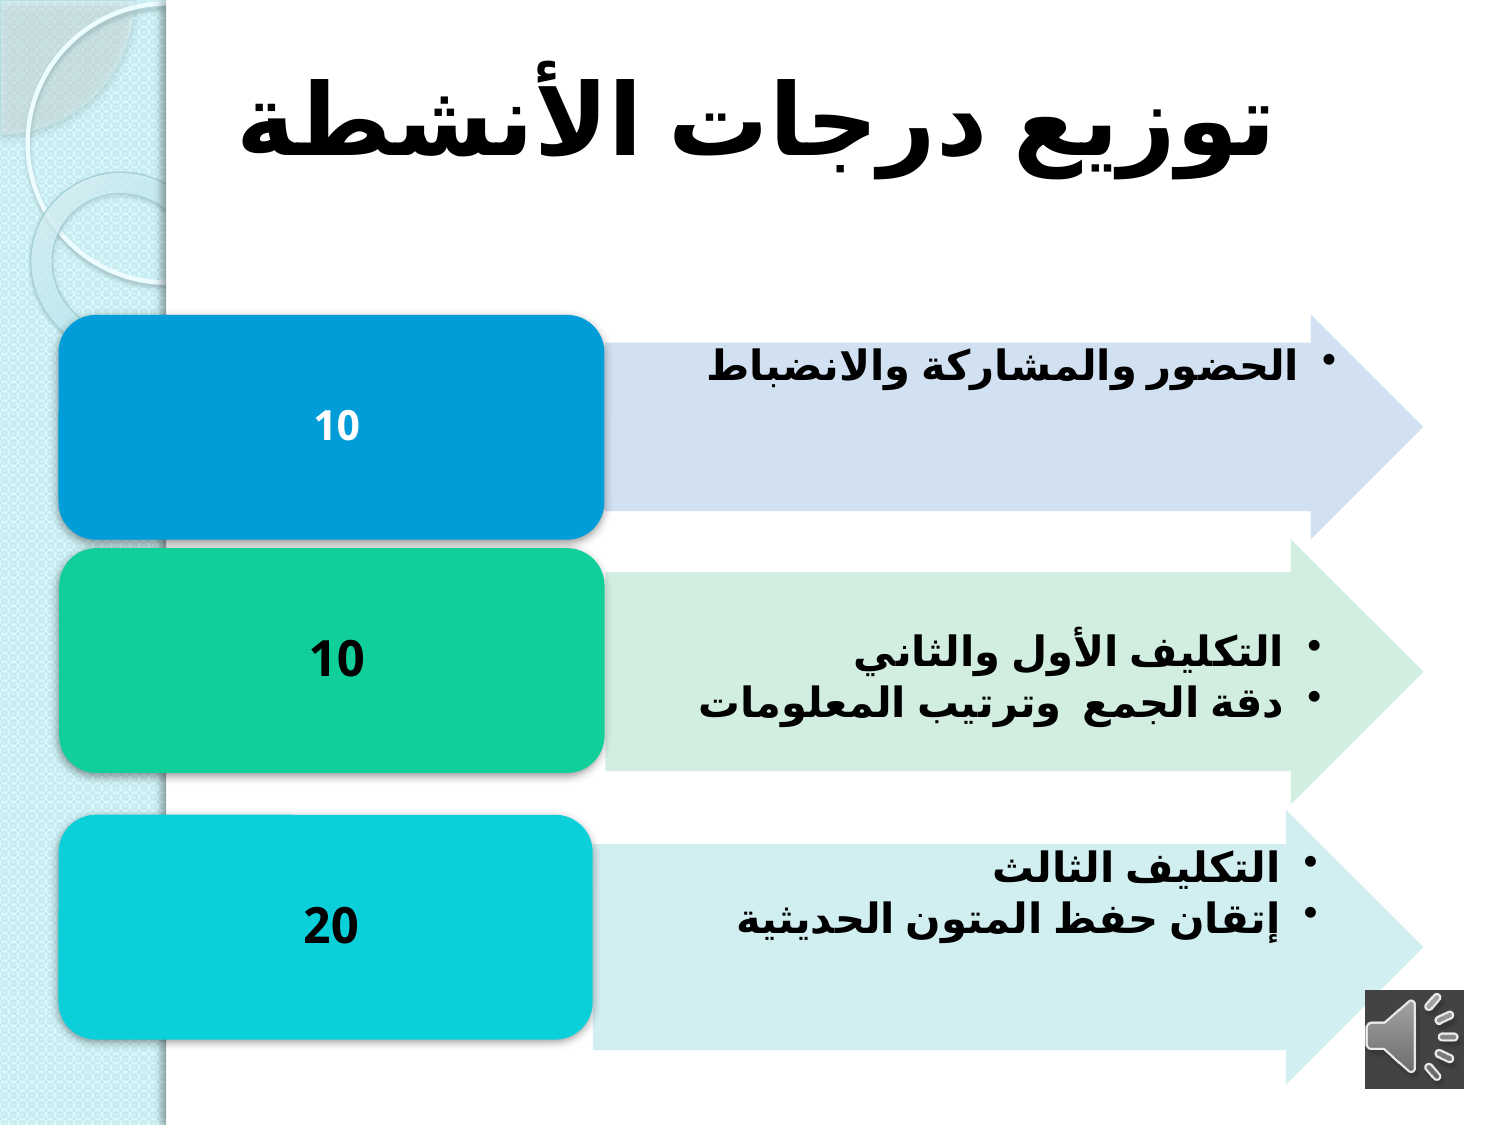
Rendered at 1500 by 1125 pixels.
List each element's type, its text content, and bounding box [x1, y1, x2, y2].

picture [1364, 989, 1465, 1090]
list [58, 314, 1424, 1125]
title توزيع درجات الأنشطة [82, 13, 1432, 217]
